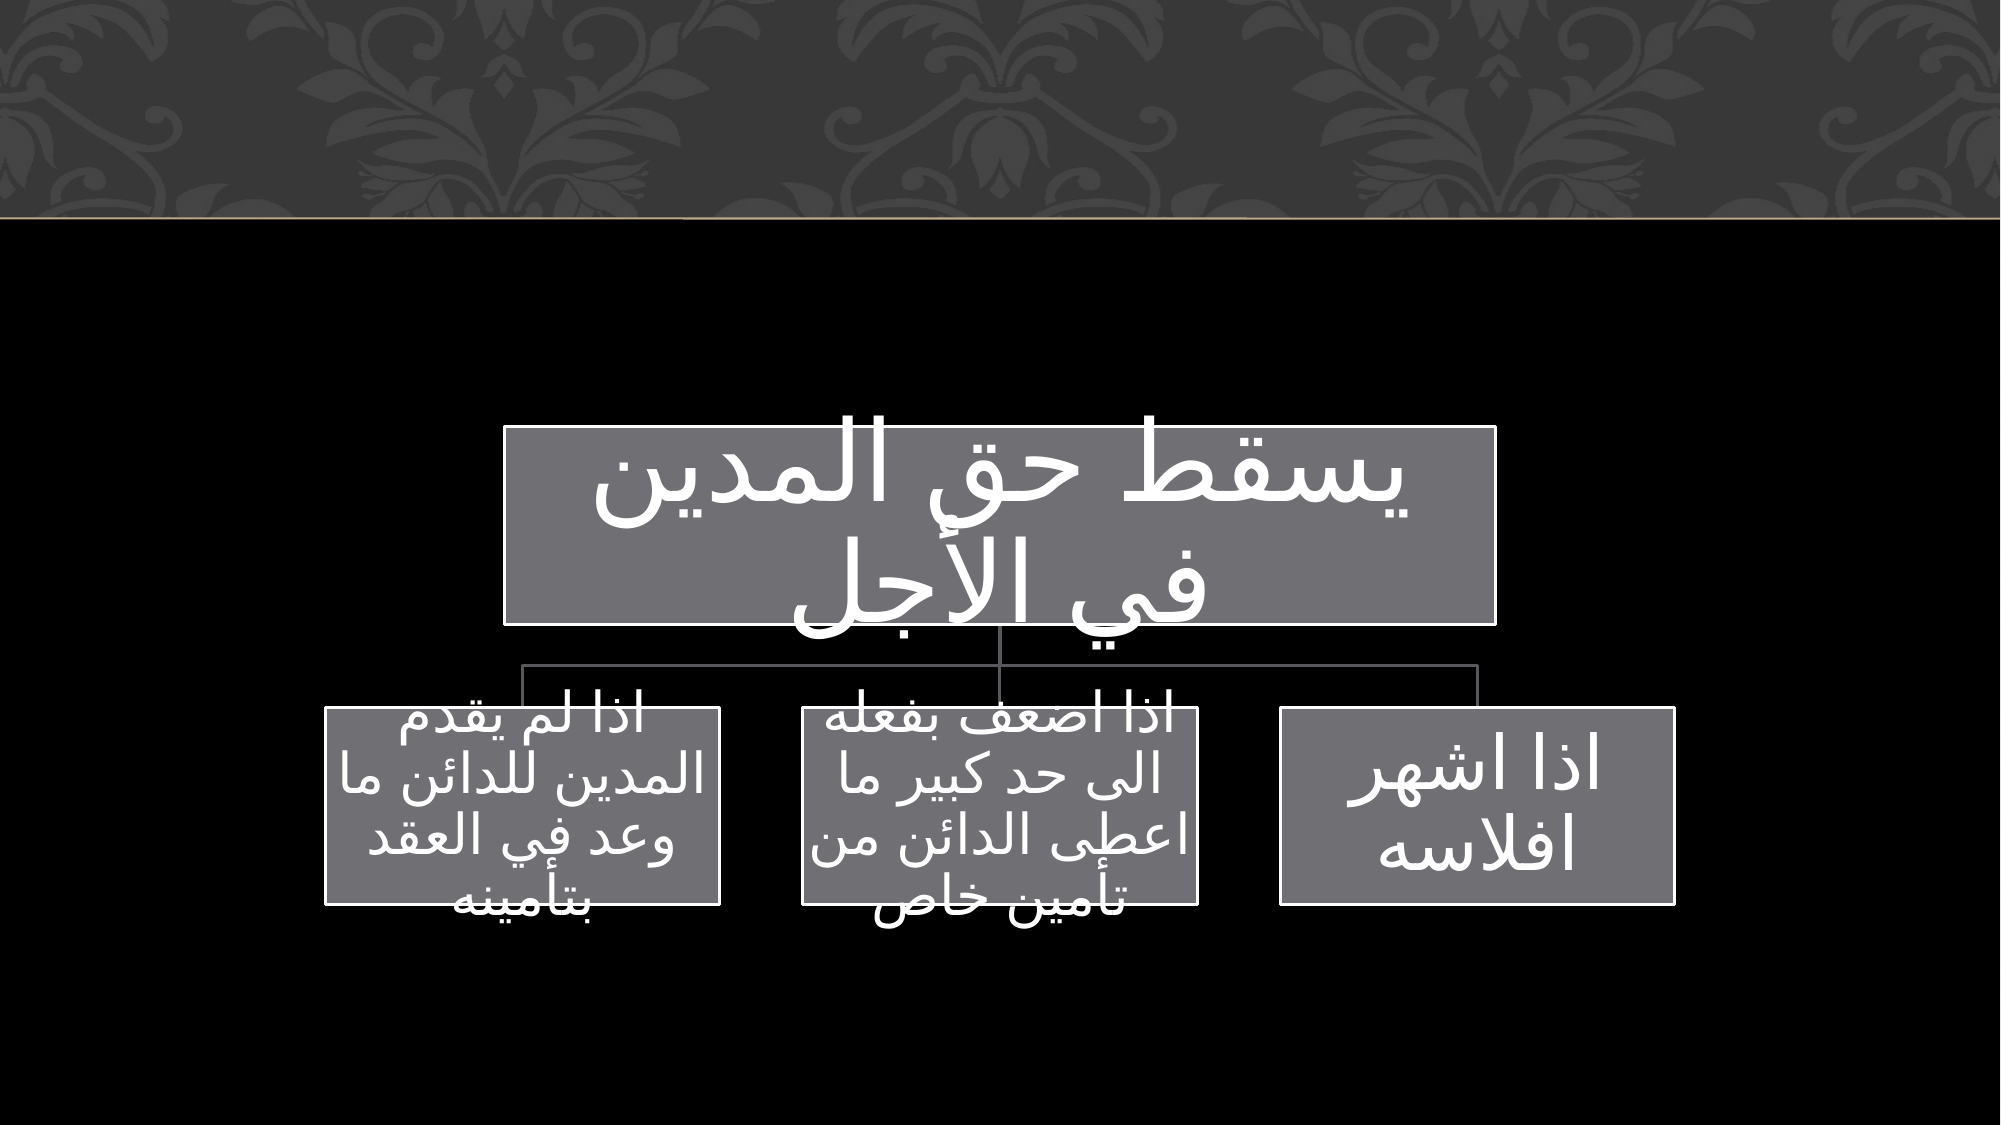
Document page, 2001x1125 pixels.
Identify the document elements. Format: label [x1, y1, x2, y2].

list [324, 331, 1676, 1001]
